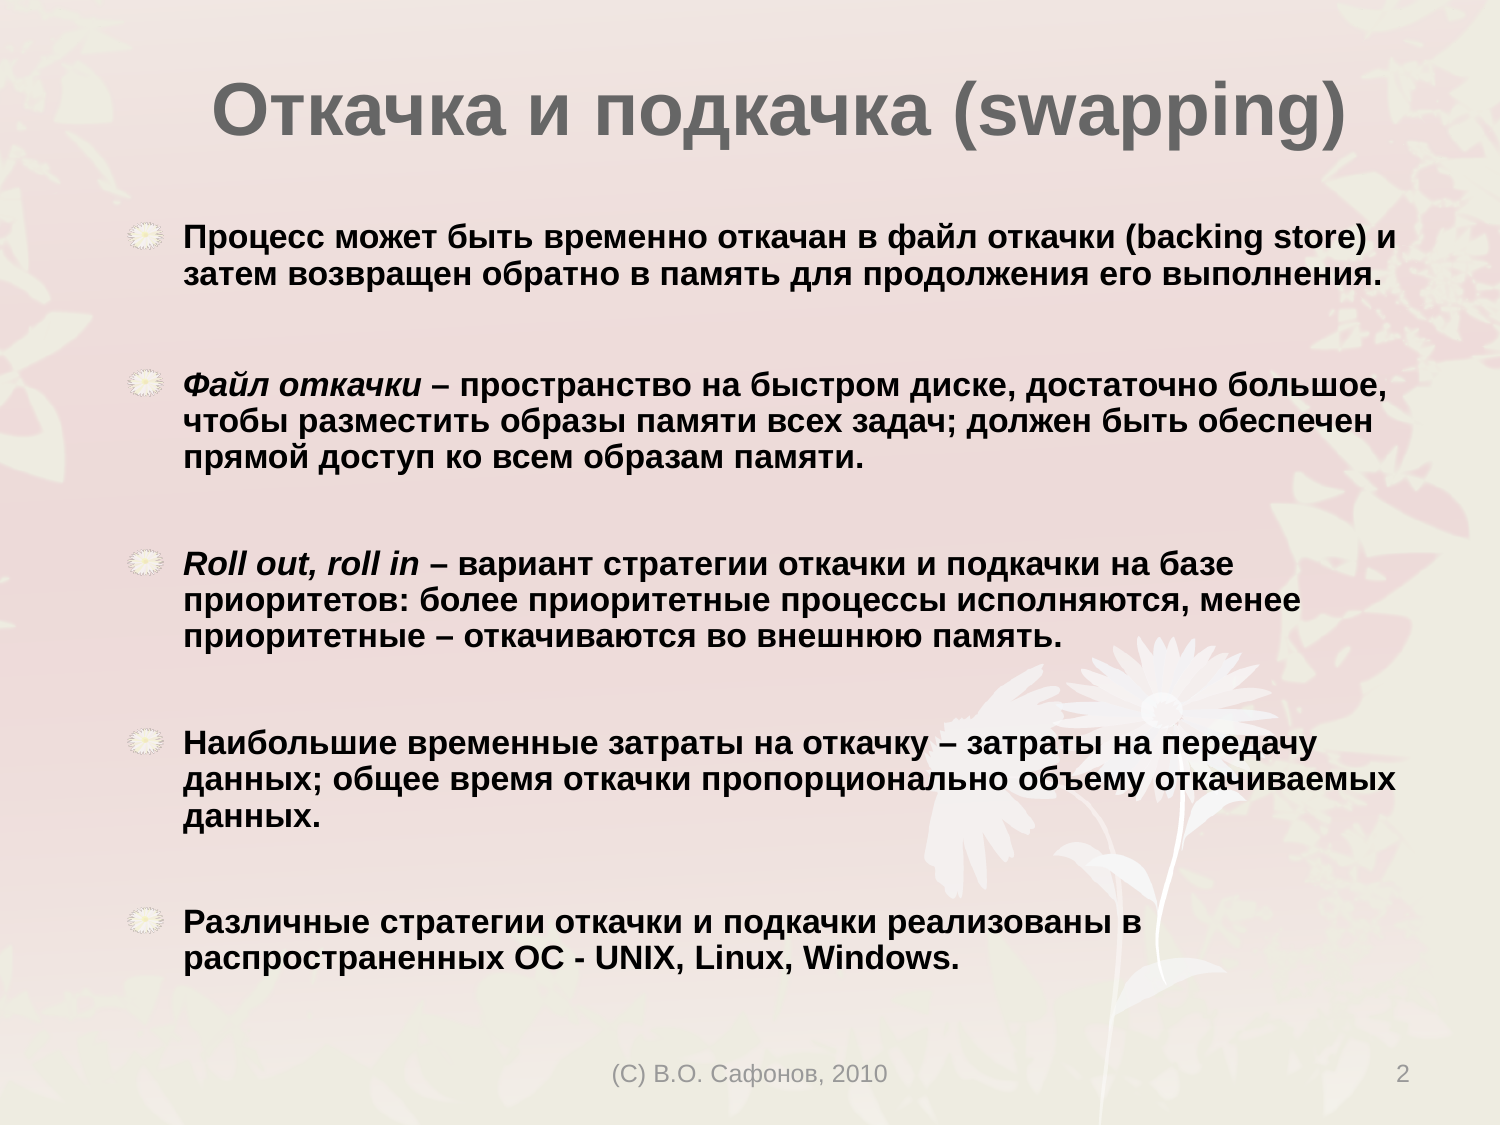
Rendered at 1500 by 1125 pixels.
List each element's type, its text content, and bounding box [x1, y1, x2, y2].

picture [0, 0, 1500, 1125]
text_box (C) В.О. Сафонов, 2010 [512, 1042, 988, 1103]
list Процесс может быть временно откачан в файл откачки (backing store) и затем возвращен обратно в память для продолжения его выполнения. Файл откачки – пространство на быстром диске, достаточно большое, чтобы разместить образы памяти всех задач; должен быть обеспечен прямой доступ ко всем образам памяти. Roll out, roll in – вариант стратегии откачки и подкачки на базе приоритетов: более приоритетные процессы исполняются, менее приоритетные – откачиваются во внешнюю память. Наибольшие временные затраты на откачку – затраты на передачу данных; общее время откачки пропорционально объему откачиваемых данных. Различные стратегии откачки и подкачки реализованы в распространенных ОС - UNIX, Linux, Windows. [112, 212, 1424, 1000]
title Откачка и подкачка (swapping) [112, 37, 1448, 173]
text_box 2 [1074, 1042, 1425, 1103]
